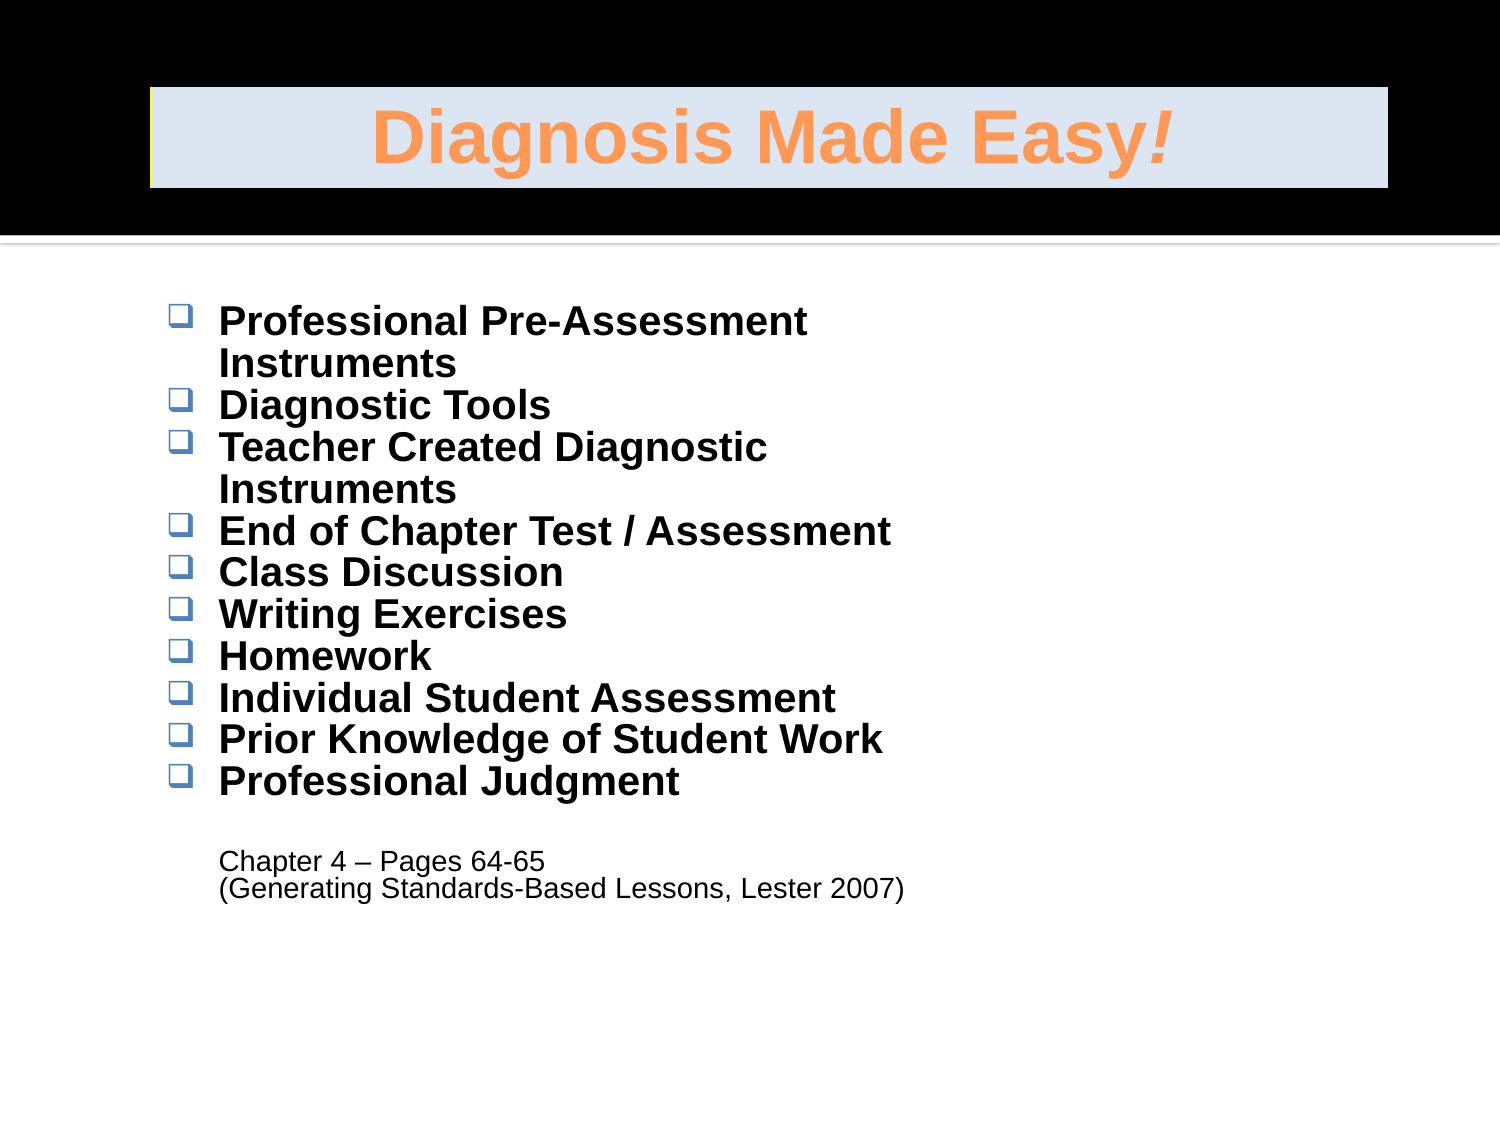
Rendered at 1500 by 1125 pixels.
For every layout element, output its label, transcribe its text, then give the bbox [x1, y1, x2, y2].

list Professional Pre-Assessment Instruments Diagnostic Tools Teacher Created Diagnostic Instruments End of Chapter Test / Assessment Class Discussion Writing Exercises Homework Individual Student Assessment Prior Knowledge of Student Work Professional Judgment Chapter 4 – Pages 64-65 (Generating Standards-Based Lessons, Lester 2007) [137, 287, 950, 1063]
title Diagnosis Made Easy! [150, 87, 1388, 188]
